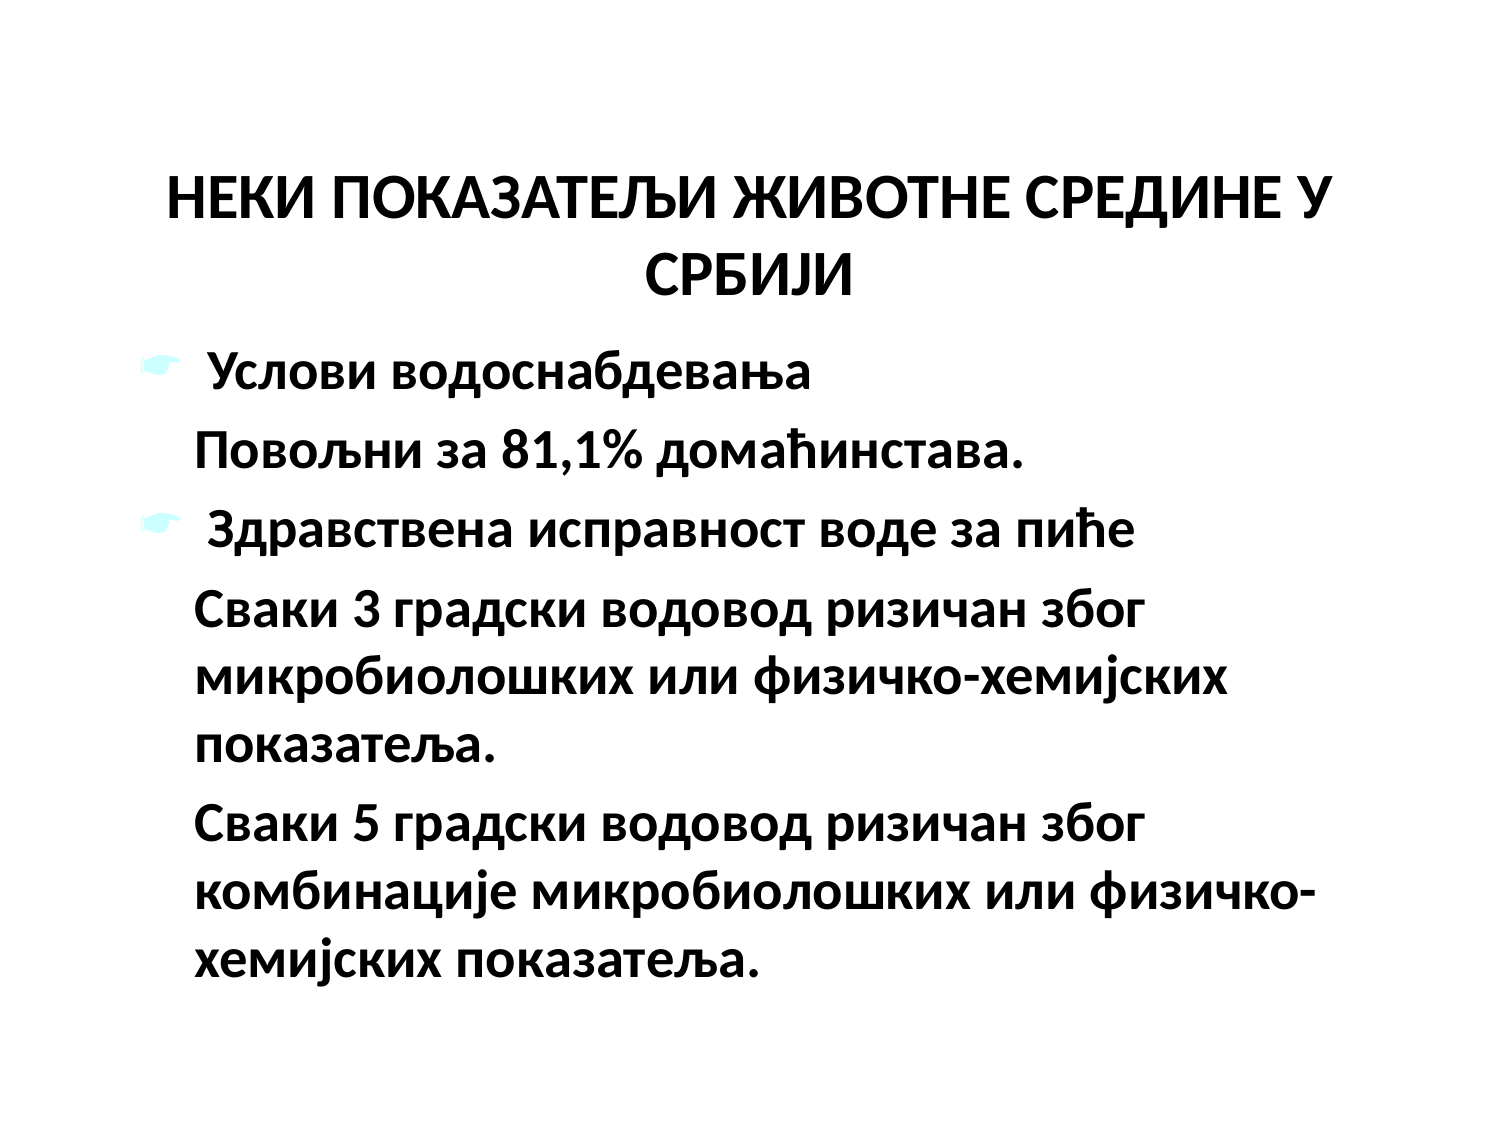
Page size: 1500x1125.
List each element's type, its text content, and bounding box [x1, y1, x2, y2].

title НЕКИ ПОКАЗАТЕЉИ ЖИВОТНЕ СРЕДИНЕ У СРБИЈИ [112, 137, 1388, 325]
list Услови водоснабдевања Повољни за 81,1% домаћинстава. Здравствена исправност воде за пиће Сваки 3 градски водовод ризичан због микробиолошких или физичко-хемијских показатеља. Сваки 5 градски водовод ризичан због комбинације микробиолошких или физичко-хемијских показатеља. [124, 325, 1400, 1001]
